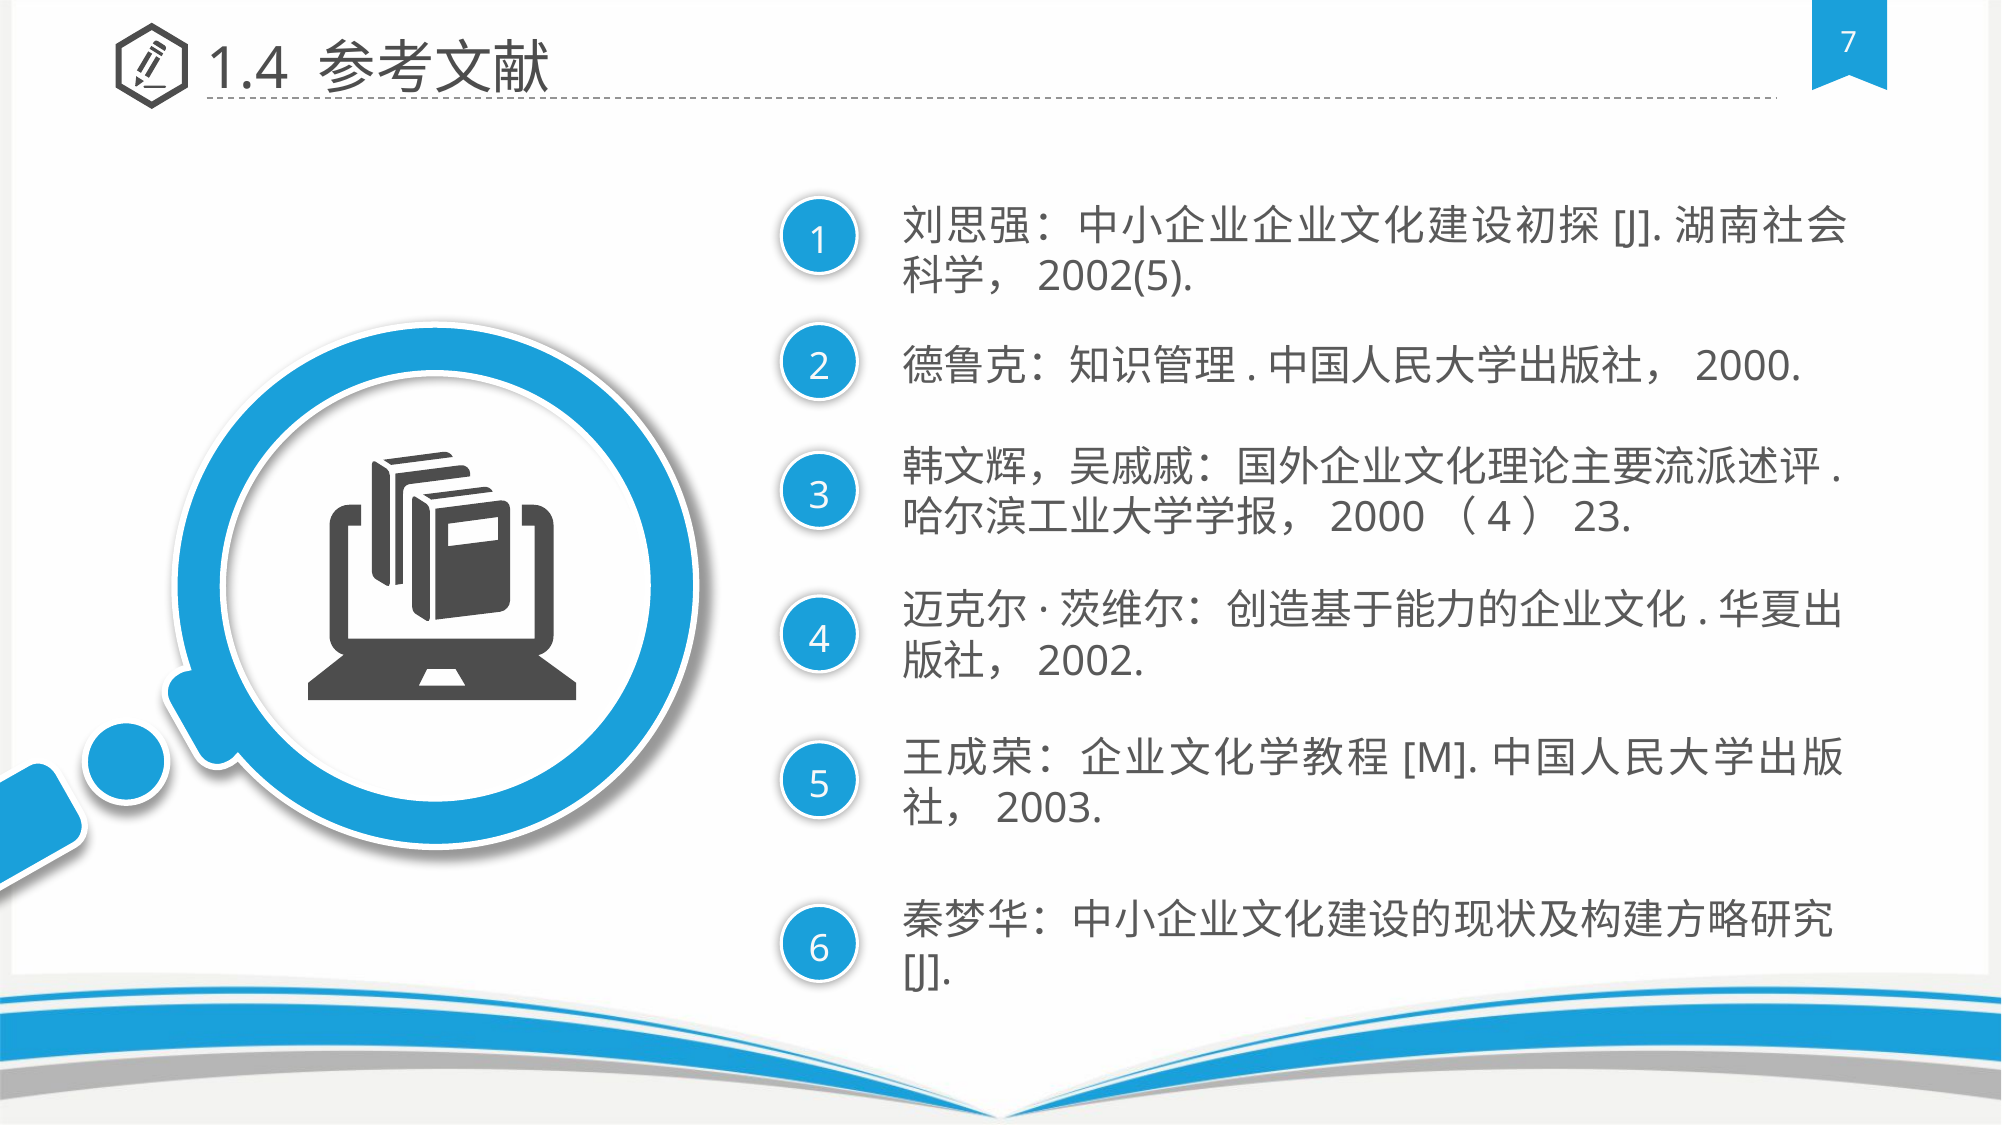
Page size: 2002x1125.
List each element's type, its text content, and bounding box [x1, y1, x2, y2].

text_box [308, 504, 577, 701]
text_box 6 [781, 905, 858, 982]
text_box [164, 324, 697, 847]
text_box 王成荣：企业文化学教程[M].中国人民大学出版社，2003. [887, 723, 1859, 838]
text_box 2 [781, 323, 858, 400]
text_box [0, 760, 85, 888]
text_box [383, 451, 453, 465]
text_box [423, 486, 493, 500]
text_box [84, 720, 168, 803]
text_box 1.4 参考文献 [206, 29, 806, 97]
text_box 迈克尔·茨维尔：创造基于能力的企业文化.华夏出版社，2002. [887, 575, 1859, 691]
text_box 1 [781, 197, 858, 274]
text_box 5 [781, 741, 858, 818]
text_box 韩文辉，吴戚戚：国外企业文化理论主要流派述评.哈尔滨工业大学学报，2000（4）23. [887, 432, 1859, 547]
text_box [412, 496, 430, 621]
text_box [115, 22, 188, 109]
text_box [371, 461, 390, 586]
picture [0, 0, 2002, 1125]
text_box 4 [781, 595, 858, 672]
text_box [435, 500, 511, 620]
text_box [395, 465, 471, 585]
text_box 3 [781, 452, 858, 529]
text_box 秦梦华：中小企业文化建设的现状及构建方略研究[J]. [887, 885, 1859, 1000]
text_box 德鲁克：知识管理.中国人民大学出版社，2000. [887, 331, 1859, 396]
text_box 刘思强：中小企业企业文化建设初探[J].湖南社会科学，2002(5). [887, 191, 1863, 307]
